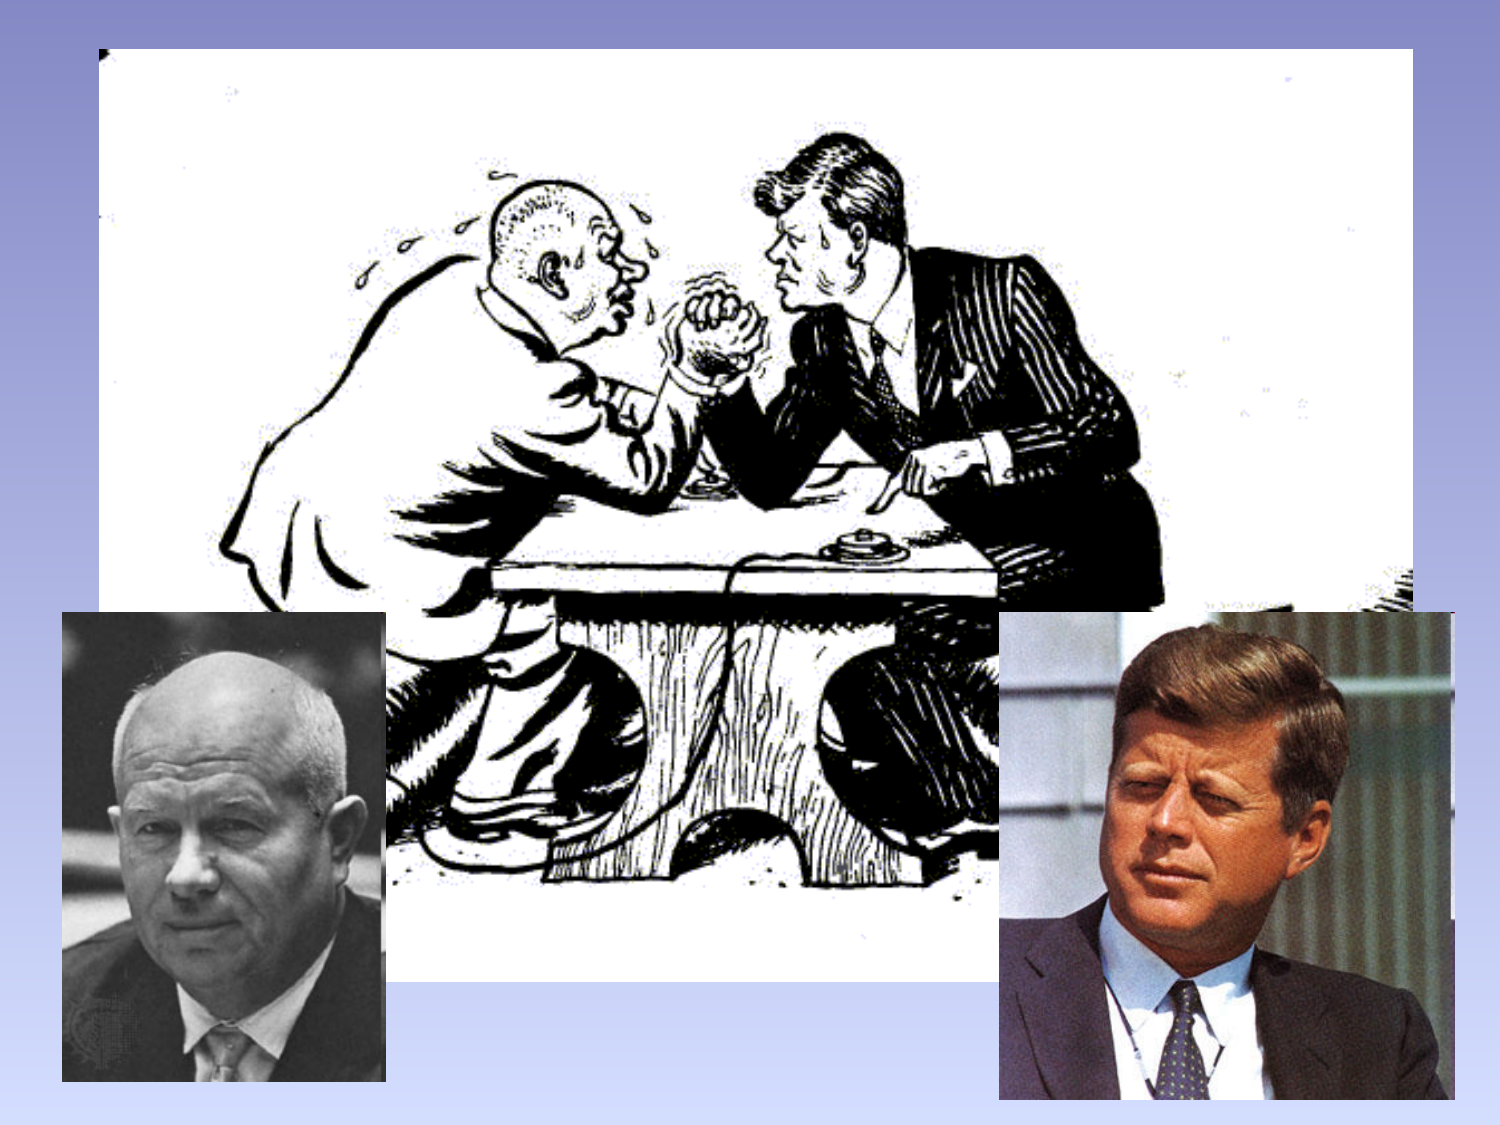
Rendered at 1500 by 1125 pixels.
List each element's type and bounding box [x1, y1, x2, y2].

picture [62, 49, 1456, 1100]
